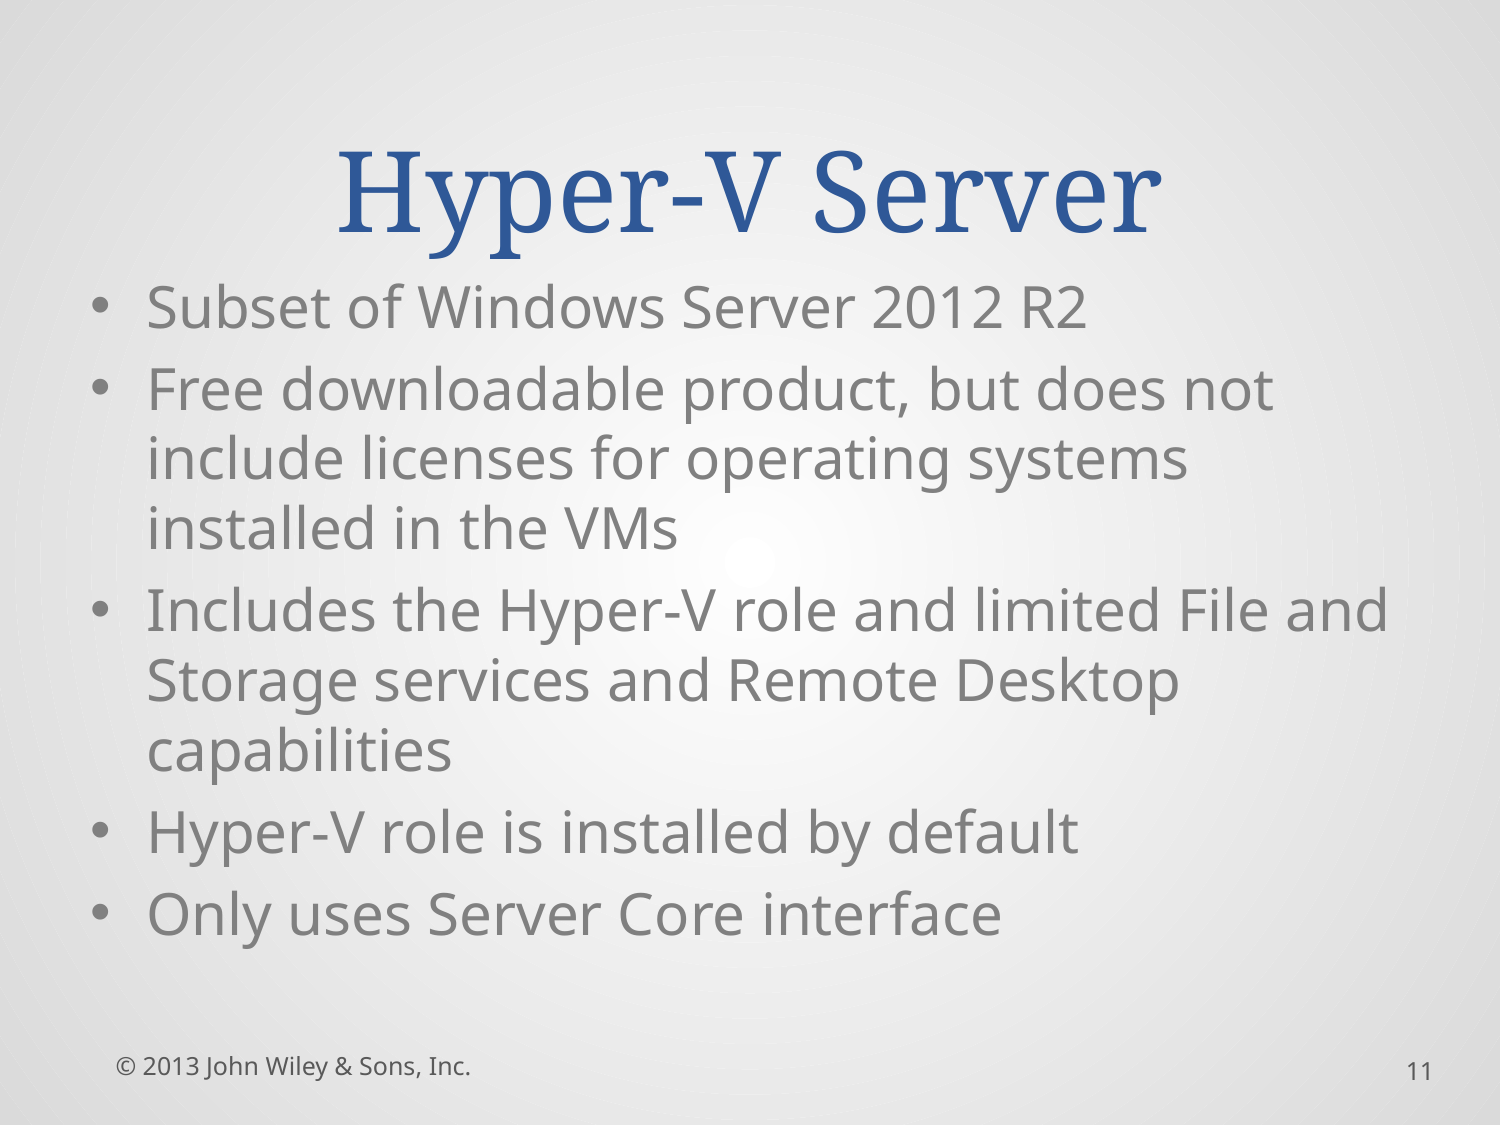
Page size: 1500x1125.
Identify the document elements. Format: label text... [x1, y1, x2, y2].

list Subset of Windows Server 2012 R2 Free downloadable product, but does not include licenses for operating systems installed in the VMs Includes the Hyper-V role and limited File and Storage services and Remote Desktop capabilities Hyper-V role is installed by default Only uses Server Core interface [75, 262, 1425, 1005]
slide_number 11 [1401, 1042, 1494, 1103]
title Hyper-V Server [75, 0, 1425, 262]
footer © 2013 John Wiley & Sons, Inc. [108, 1037, 576, 1098]
